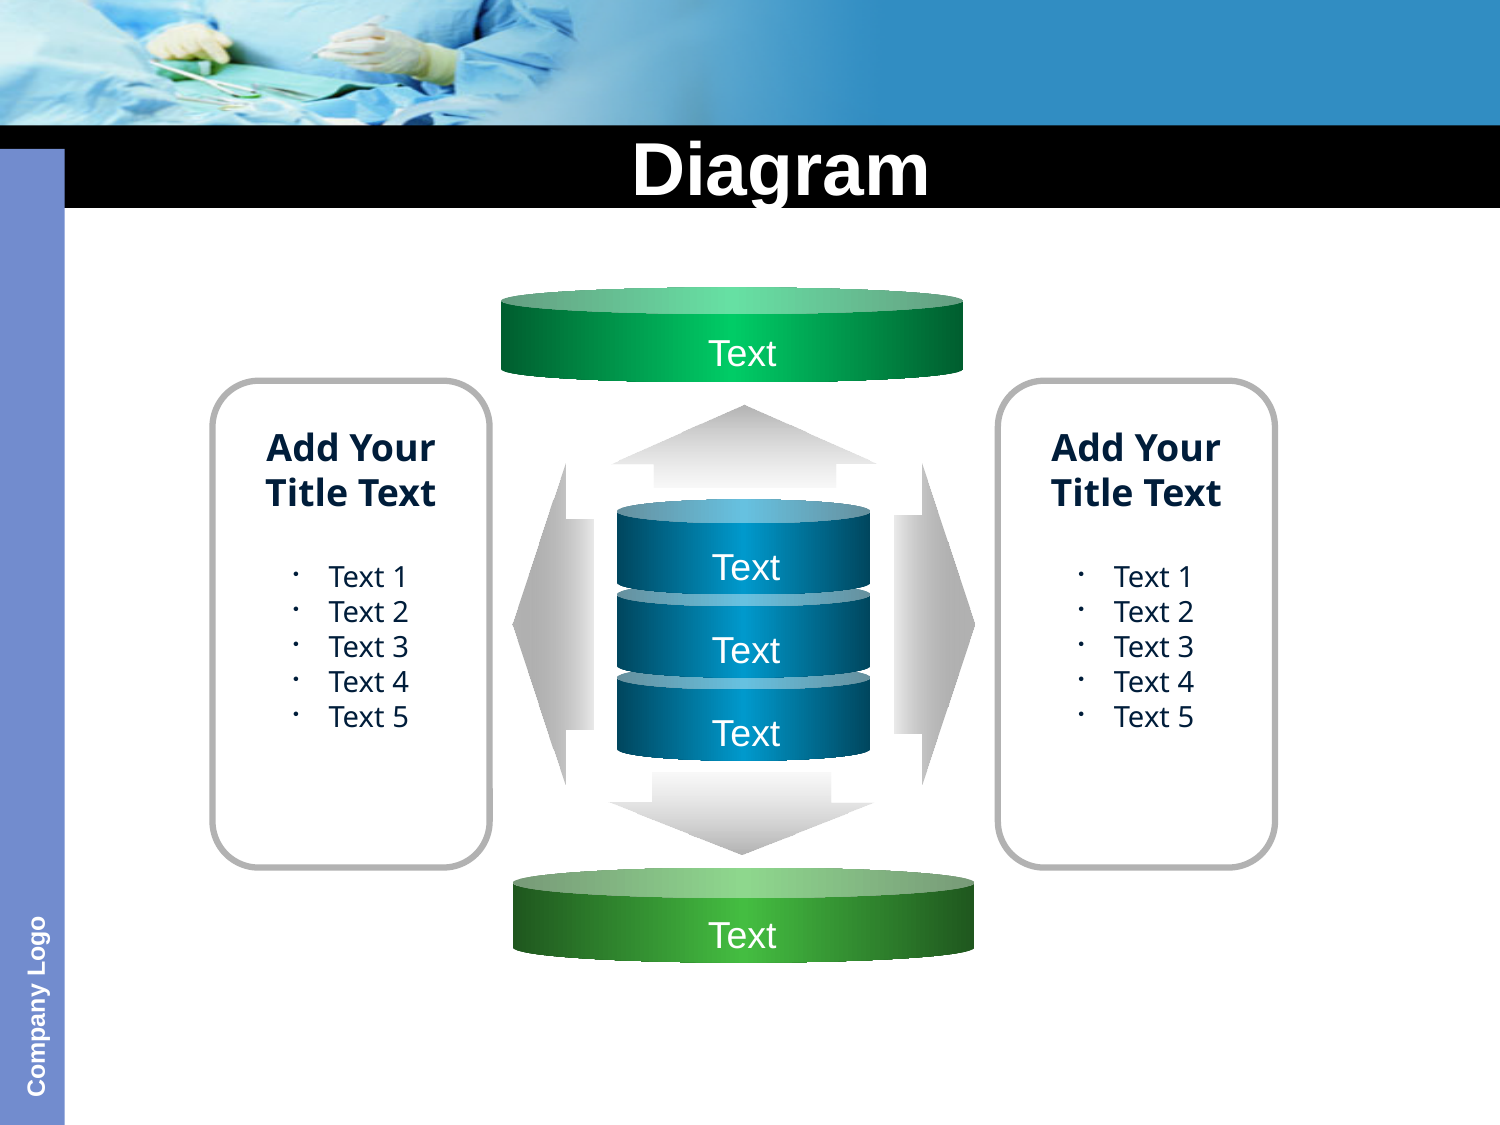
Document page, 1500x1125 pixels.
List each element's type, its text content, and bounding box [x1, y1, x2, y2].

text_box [212, 287, 1276, 965]
picture [0, 0, 1500, 125]
title Diagram [62, 124, 1500, 206]
